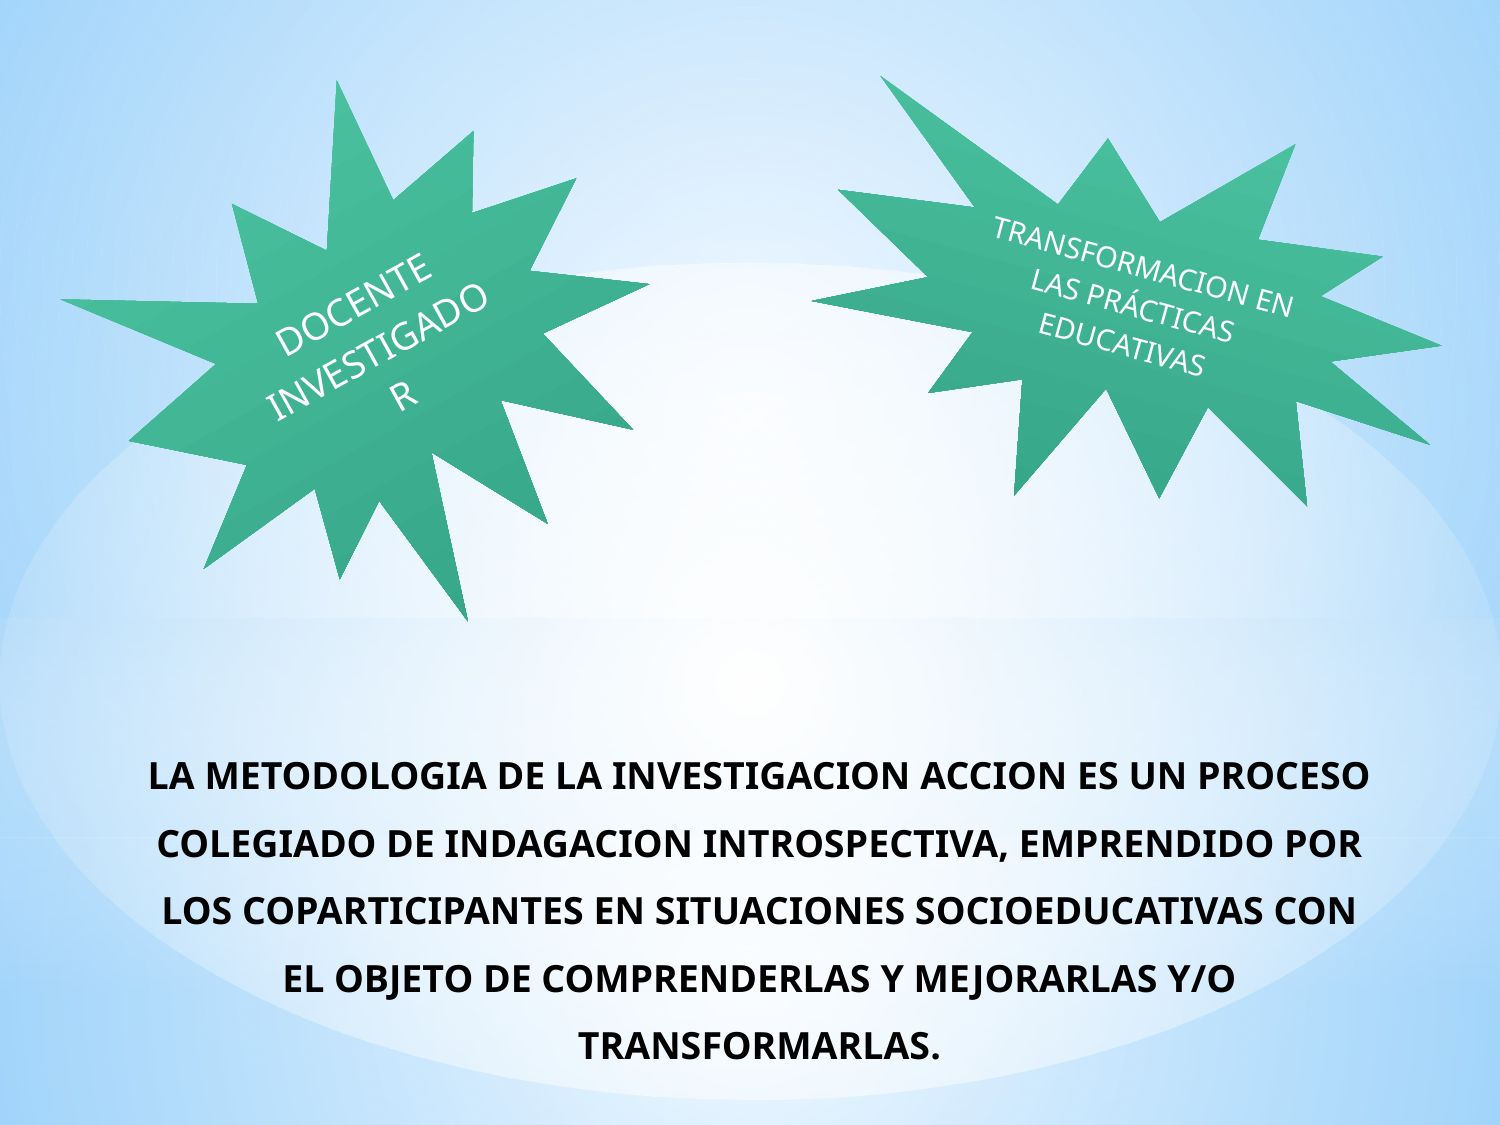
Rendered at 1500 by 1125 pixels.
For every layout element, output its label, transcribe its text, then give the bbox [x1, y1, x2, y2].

text_box DOCENTE INVESTIGADOR [60, 80, 650, 622]
text_box LA METODOLOGIA DE LA INVESTIGACION ACCION ES UN PROCESO COLEGIADO DE INDAGACION INTROSPECTIVA, EMPRENDIDO POR LOS COPARTICIPANTES EN SITUACIONES SOCIOEDUCATIVAS CON EL OBJETO DE COMPRENDERLAS Y MEJORARLAS Y/O TRANSFORMARLAS. [131, 722, 1388, 1075]
text_box TRANSFORMACION EN LAS PRÁCTICAS EDUCATIVAS [811, 76, 1442, 507]
